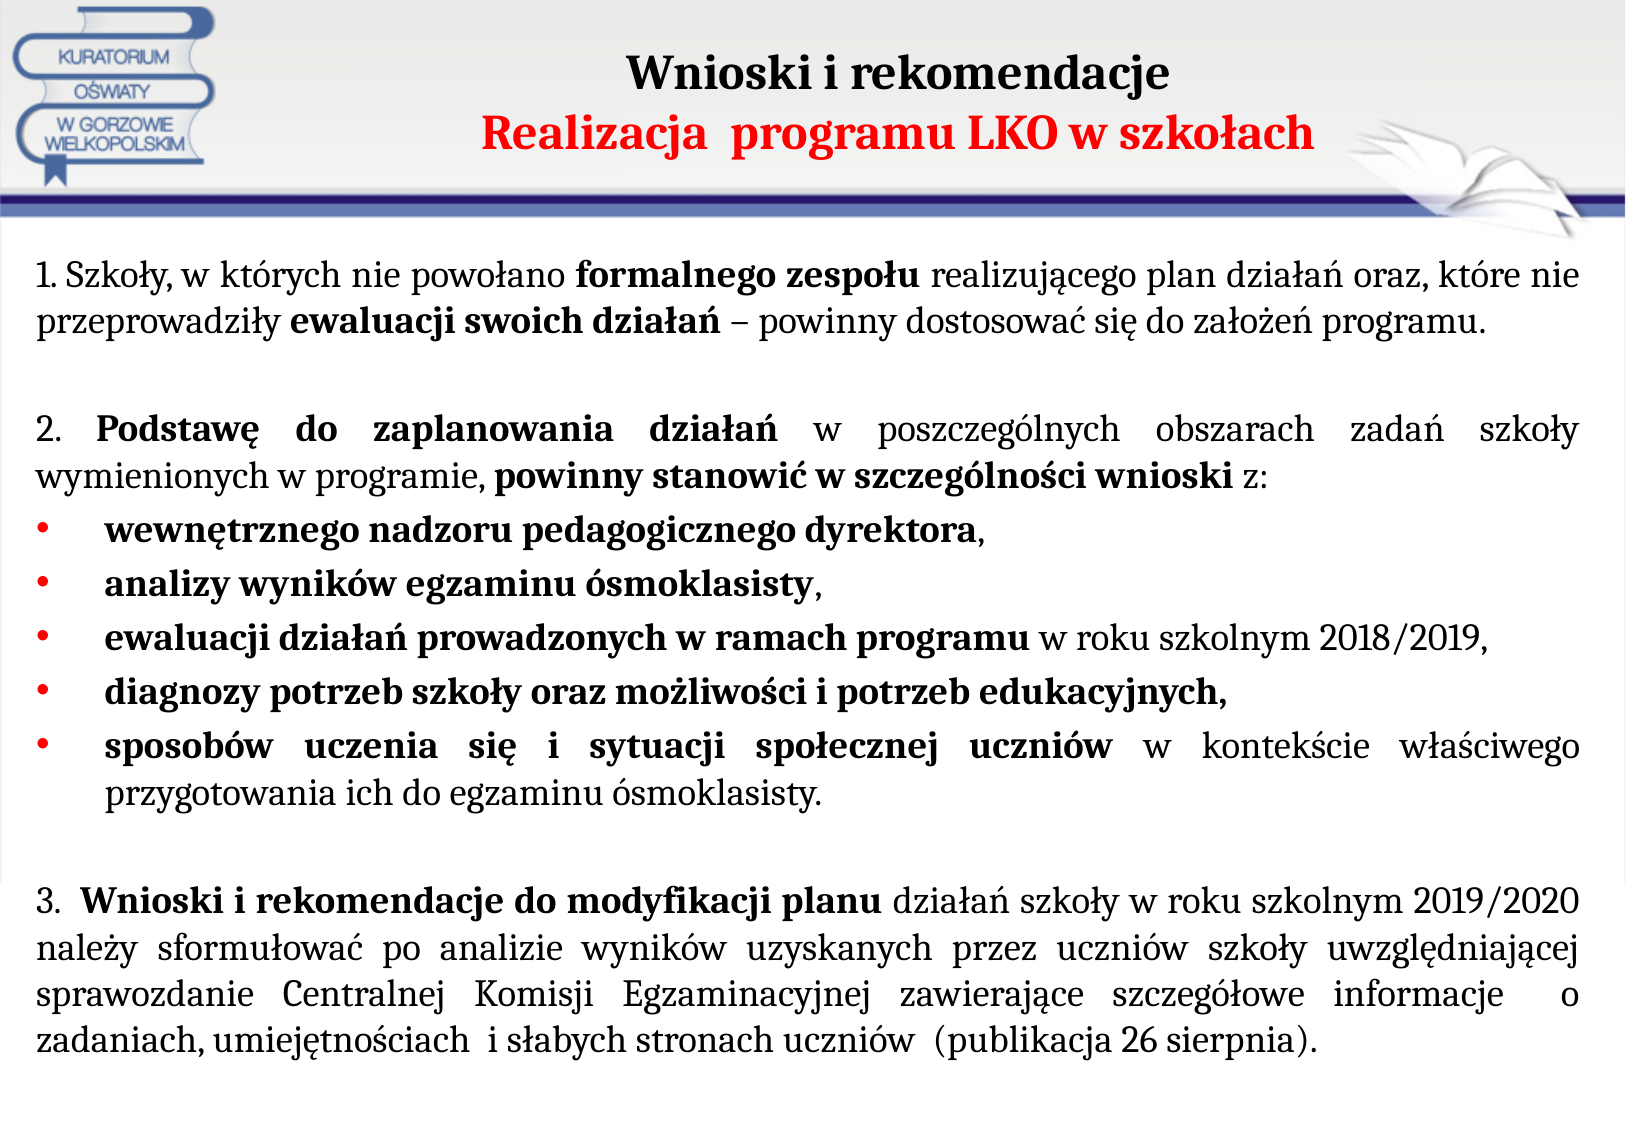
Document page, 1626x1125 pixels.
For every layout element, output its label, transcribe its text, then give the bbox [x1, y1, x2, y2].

list 1. Szkoły, w których nie powołano formalnego zespołu realizującego plan działań oraz, które nie przeprowadziły ewaluacji swoich działań – powinny dostosować się do założeń programu. 2. Podstawę do zaplanowania działań w poszczególnych obszarach zadań szkoły wymienionych w programie, powinny stanowić w szczególności wnioski z: wewnętrznego nadzoru pedagogicznego dyrektora, analizy wyników egzaminu ósmoklasisty, ewaluacji działań prowadzonych w ramach programu w roku szkolnym 2018/2019, diagnozy potrzeb szkoły oraz możliwości i potrzeb edukacyjnych, sposobów uczenia się i sytuacji społecznej uczniów w kontekście właściwego przygotowania ich do egzaminu ósmoklasisty. 3. Wnioski i rekomendacje do modyfikacji planu działań szkoły w roku szkolnym 2019/2020 należy sformułować po analizie wyników uzyskanych przez uczniów szkoły uwzględniającej sprawozdanie Centralnej Komisji Egzaminacyjnej zawierające szczegółowe informacje o zadaniach, umiejętnościach i słabych stronach uczniów (publikacja 26 sierpnia). [21, 196, 1596, 1125]
picture [0, 0, 1626, 1125]
title Wnioski i rekomendacje Realizacja programu LKO w szkołach [198, 23, 1600, 176]
